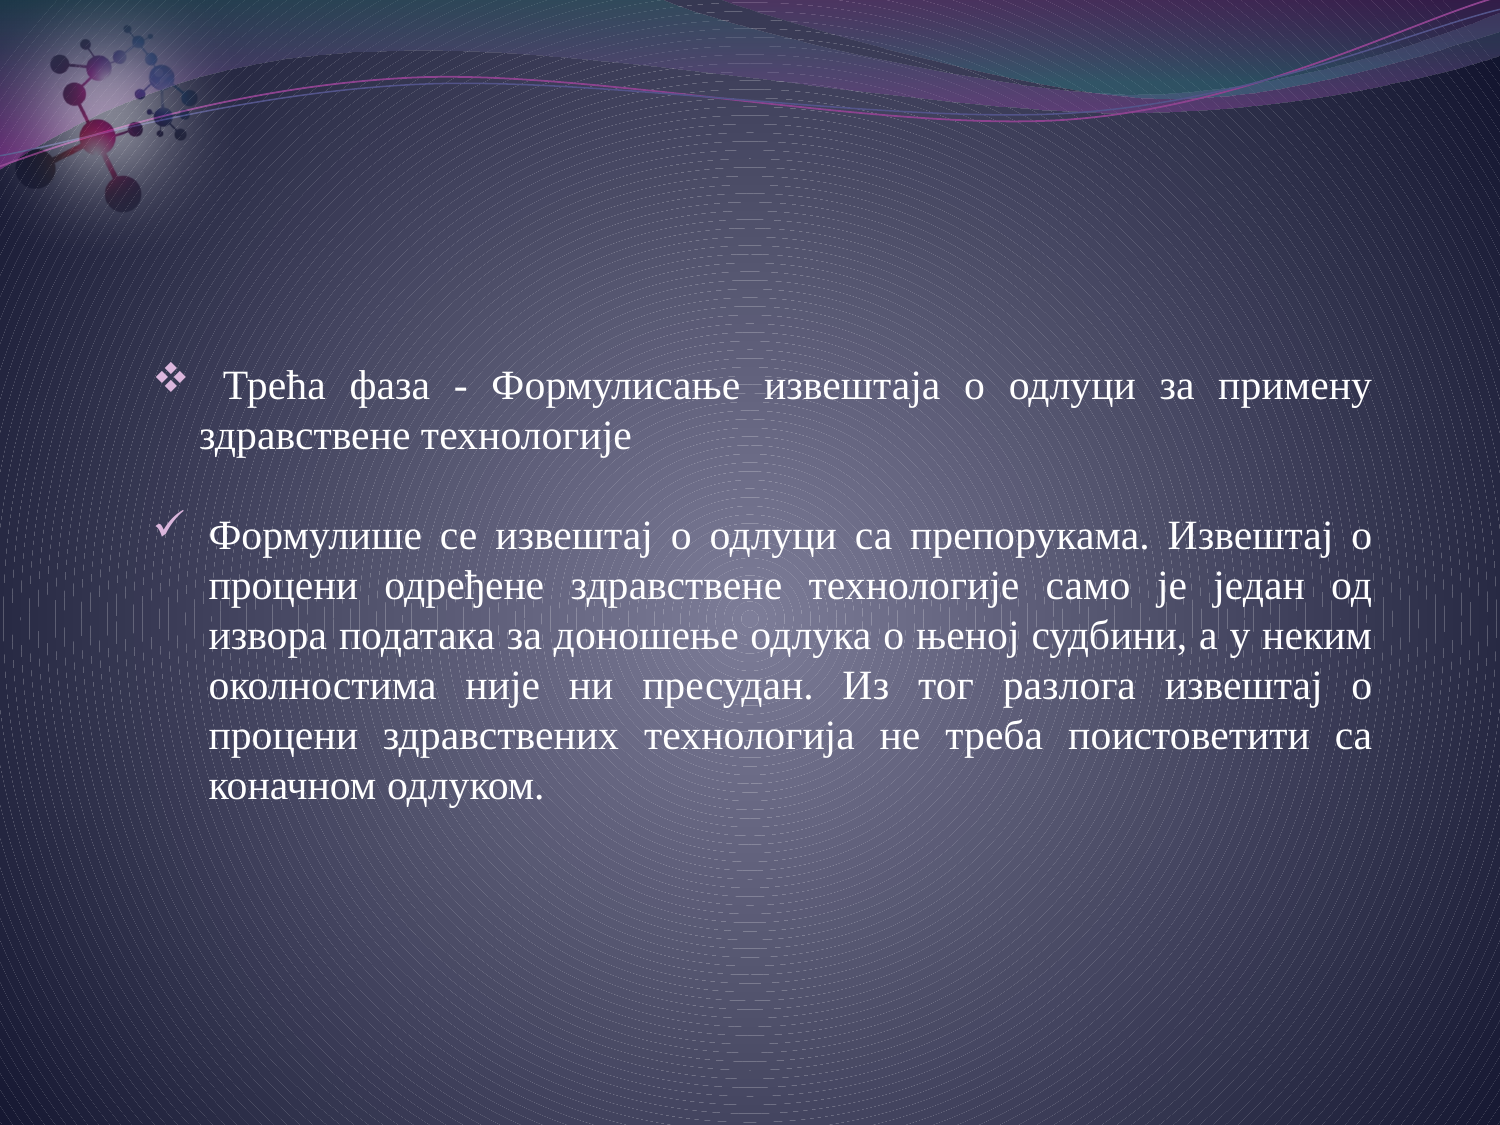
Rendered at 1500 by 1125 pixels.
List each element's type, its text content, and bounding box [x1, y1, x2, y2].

text_box Трећа фаза - Формулисање извештаја о одлуци за примену здравствене технологије Формулише се извештај о одлуци са препорукама. Извештај о процени одређене здравствене технологије само је један од извора података за доношење одлука о њеној судбини, а у неким околностима није ни пресудан. Из тог разлога извештај о процени здравствених технологија не треба поистоветити са коначном одлуком. [137, 350, 1388, 815]
